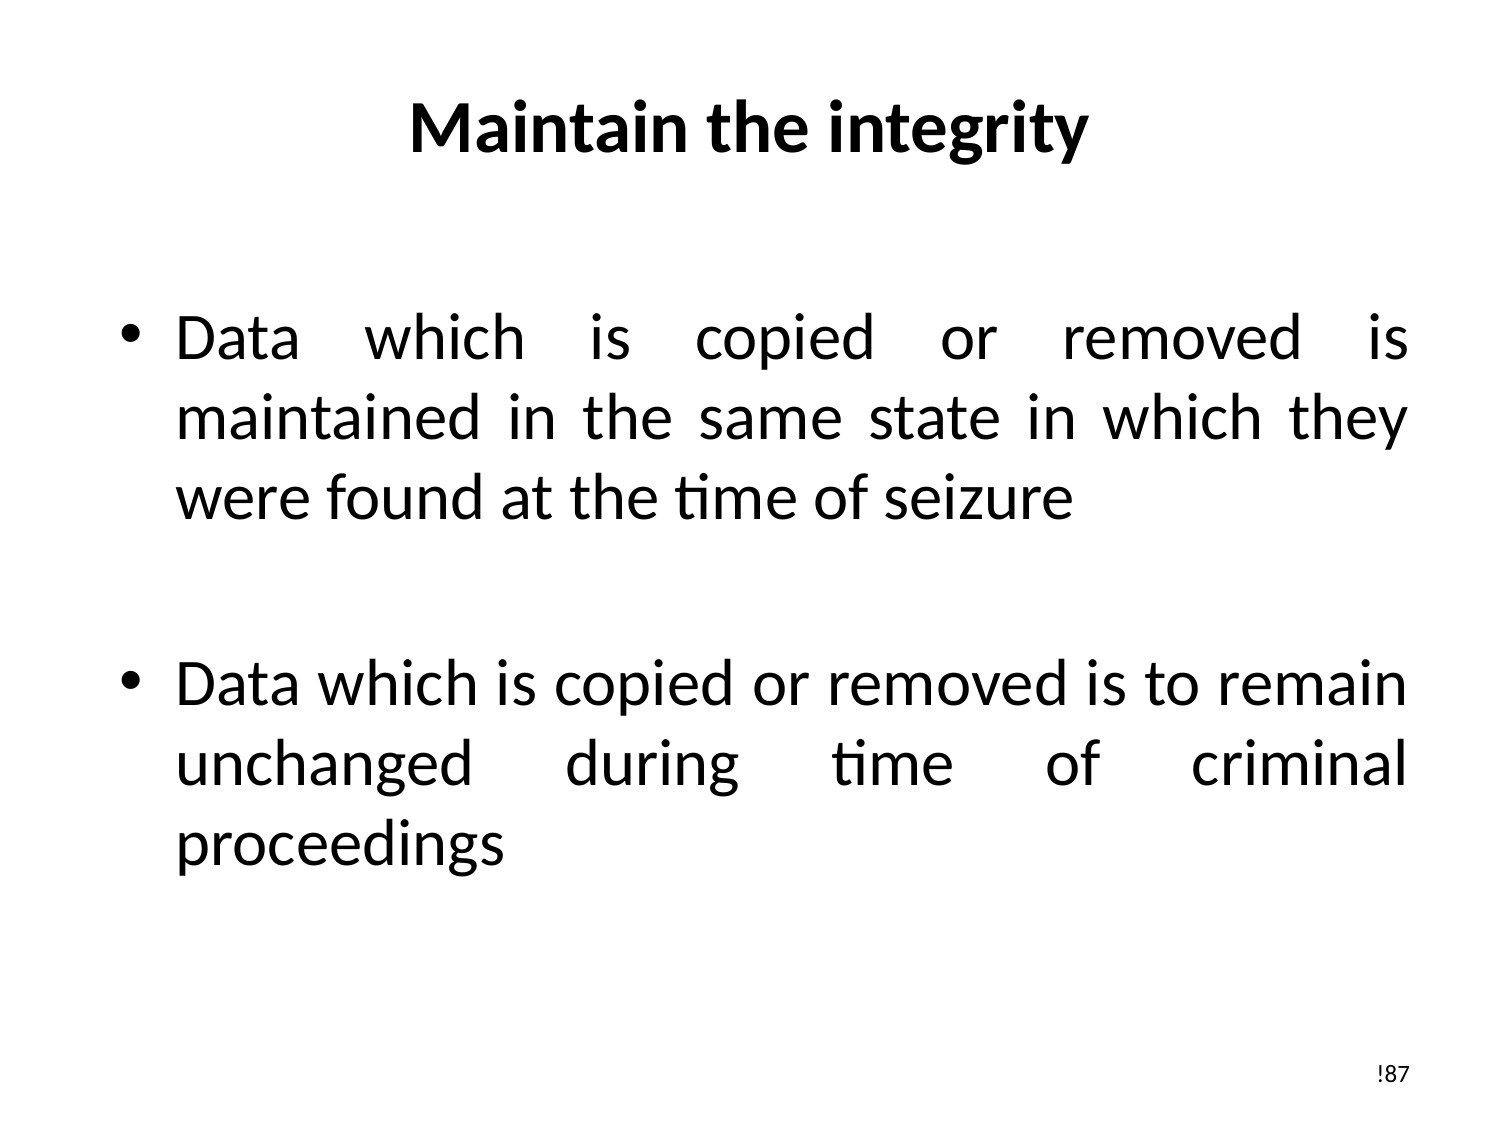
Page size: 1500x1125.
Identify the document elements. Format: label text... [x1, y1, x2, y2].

slide_number !87 [1074, 1042, 1425, 1103]
title Maintain the integrity [74, 28, 1426, 217]
list Data which is copied or removed is maintained in the same state in which they were found at the time of seizure Data which is copied or removed is to remain unchanged during time of criminal proceedings [103, 284, 1426, 988]
